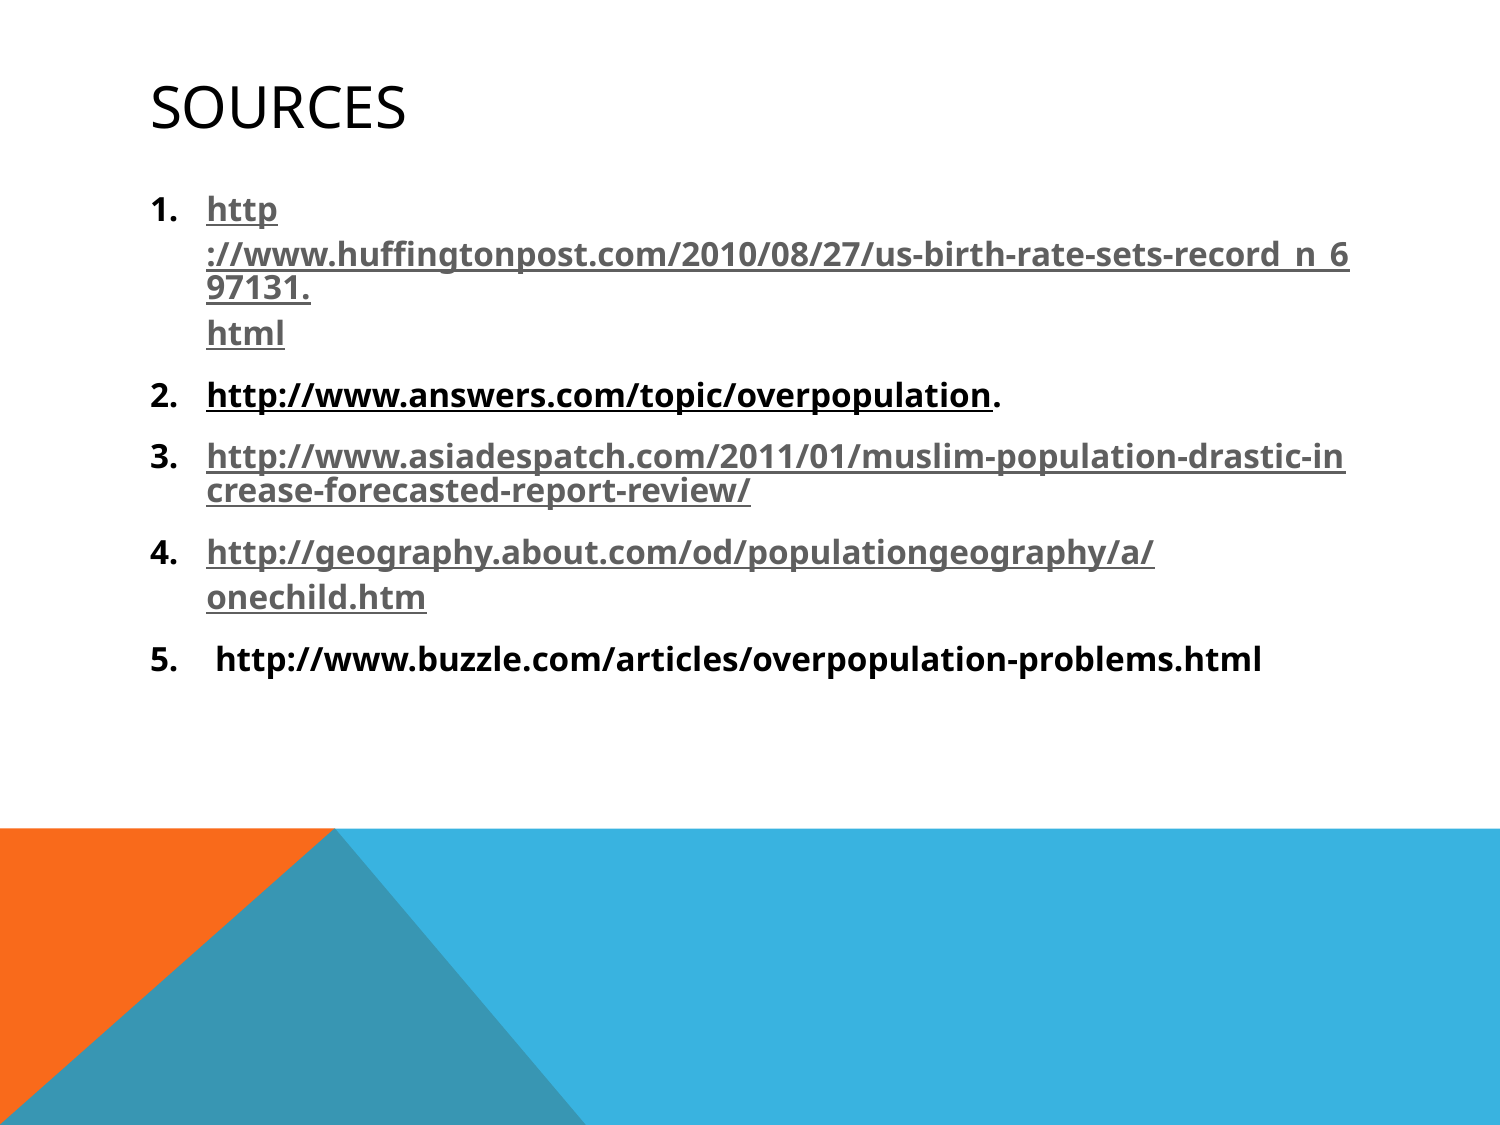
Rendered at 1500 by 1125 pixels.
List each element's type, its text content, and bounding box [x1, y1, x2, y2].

list http://www.huffingtonpost.com/2010/08/27/us-birth-rate-sets-record_n_697131.html http://www.answers.com/topic/overpopulation. http://www.asiadespatch.com/2011/01/muslim-population-drastic-increase-forecasted-report-review/ http://geography.about.com/od/populationgeography/a/onechild.htm http://www.buzzle.com/articles/overpopulation-problems.html [135, 180, 1369, 768]
title sources [135, 60, 1369, 150]
